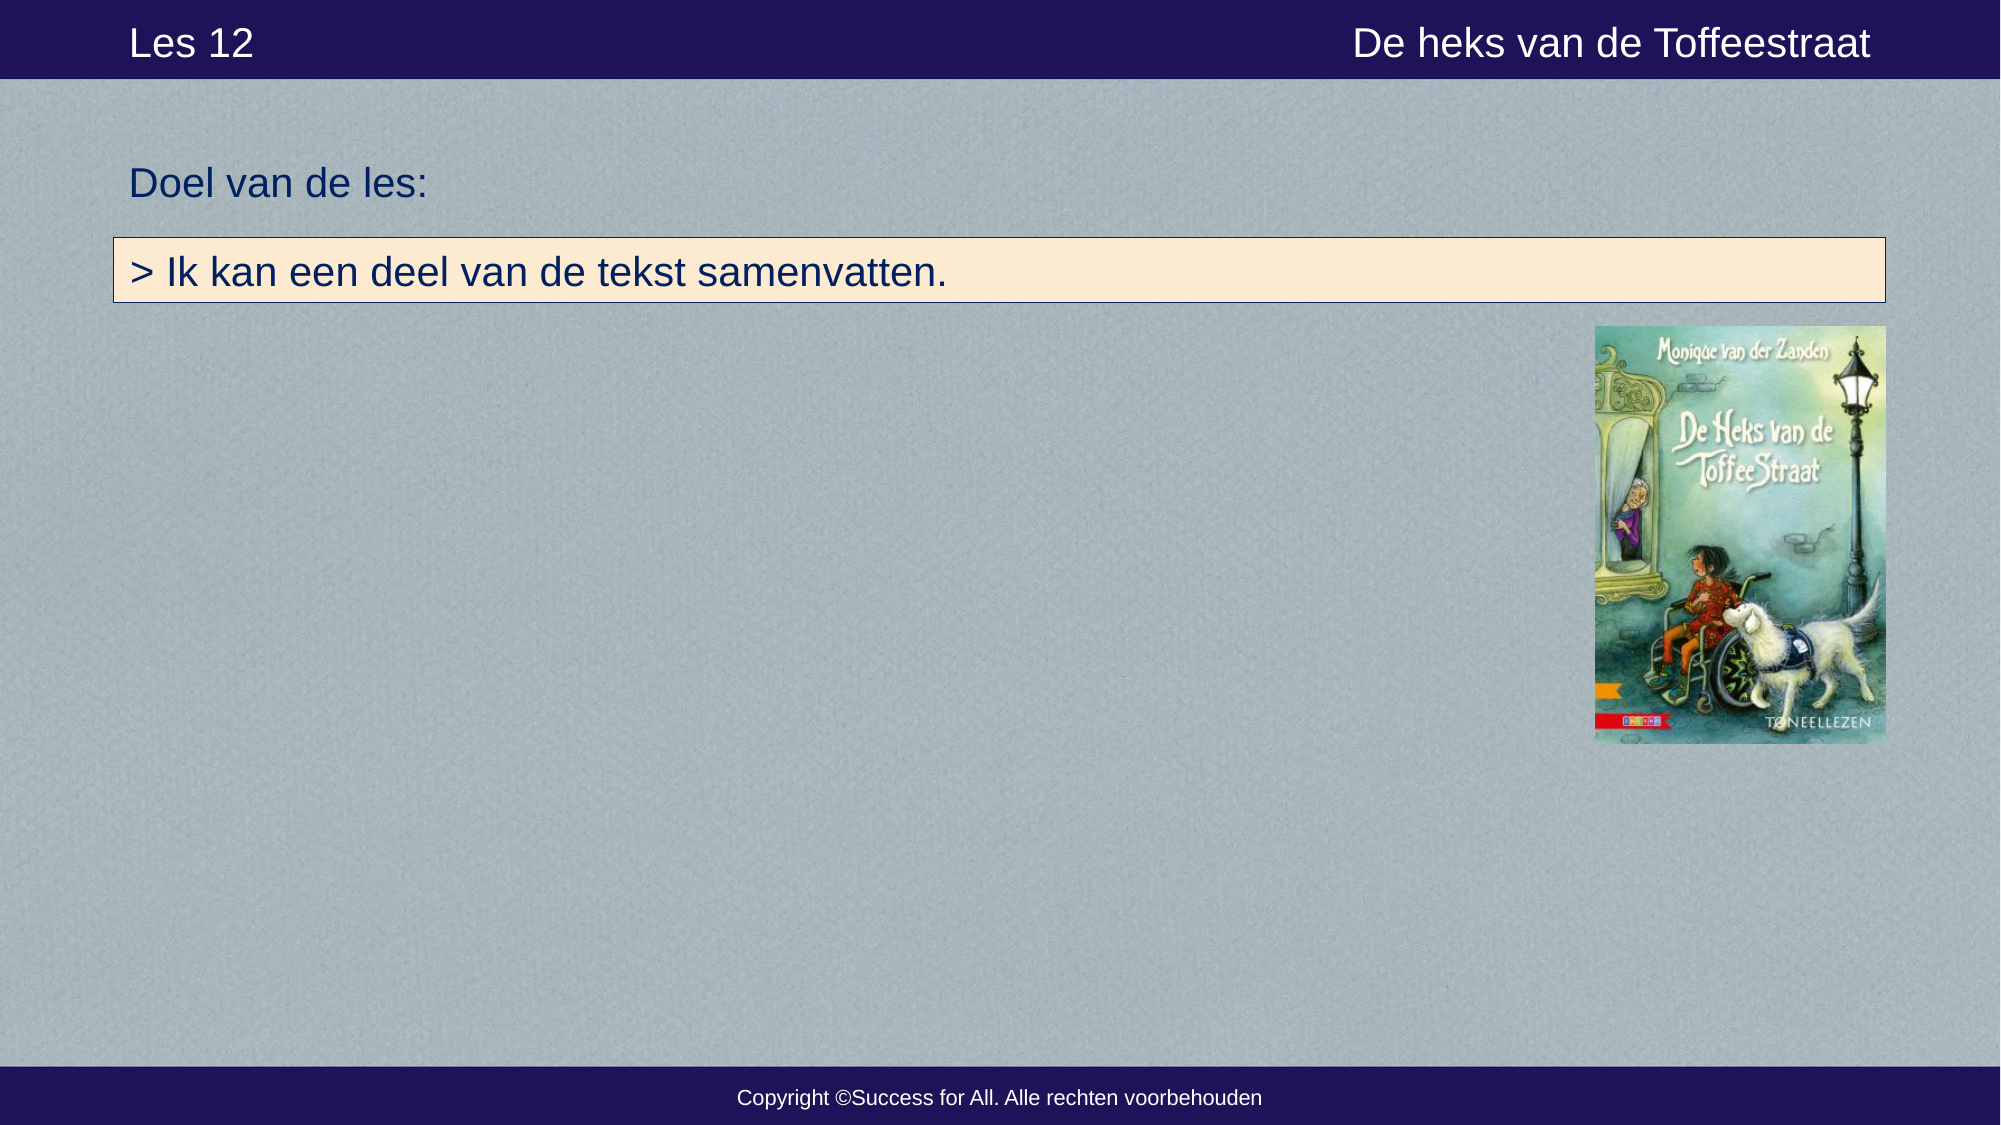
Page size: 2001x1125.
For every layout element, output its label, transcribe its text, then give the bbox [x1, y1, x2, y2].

picture [0, 0, 2001, 1125]
text_box Les 12 [114, 8, 354, 73]
text_box Doel van de les: [113, 148, 1635, 214]
text_box Copyright ©Success for All. Alle rechten voorbehouden [0, 1076, 2000, 1125]
text_box > Ik kan een deel van de tekst samenvatten. [113, 237, 1886, 303]
text_box De heks van de Toffeestraat [999, 8, 1886, 73]
